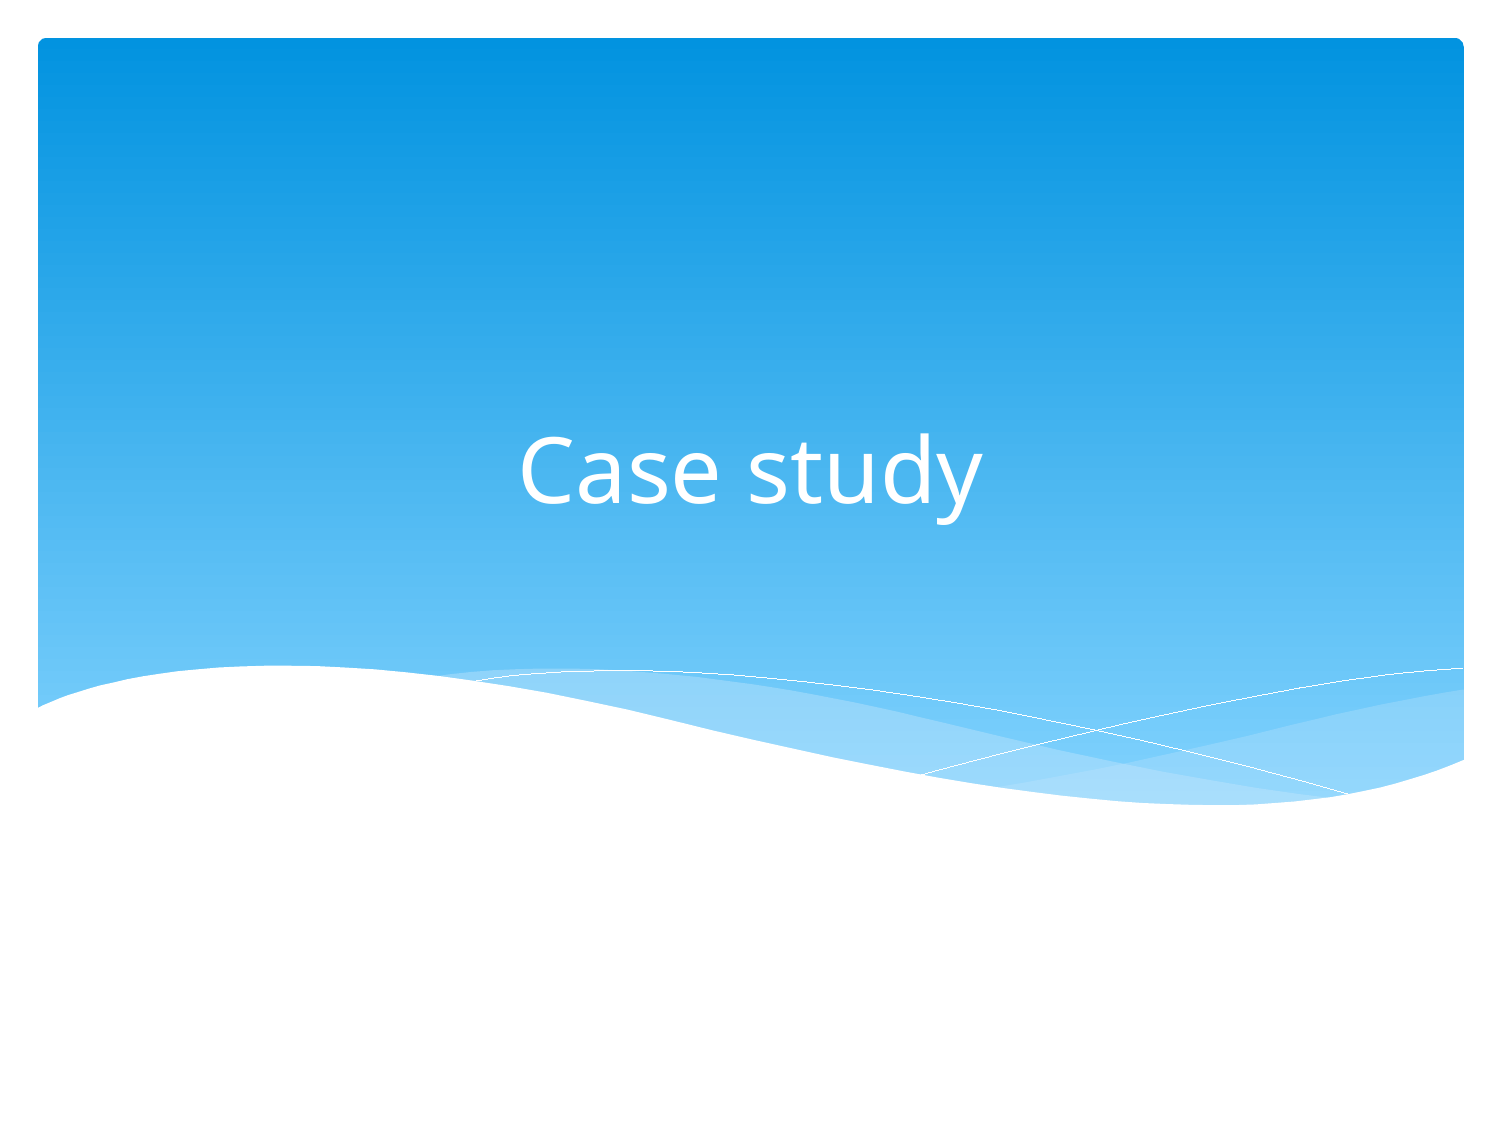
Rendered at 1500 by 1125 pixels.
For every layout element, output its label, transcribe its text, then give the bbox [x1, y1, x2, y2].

title Case study [113, 404, 1389, 655]
